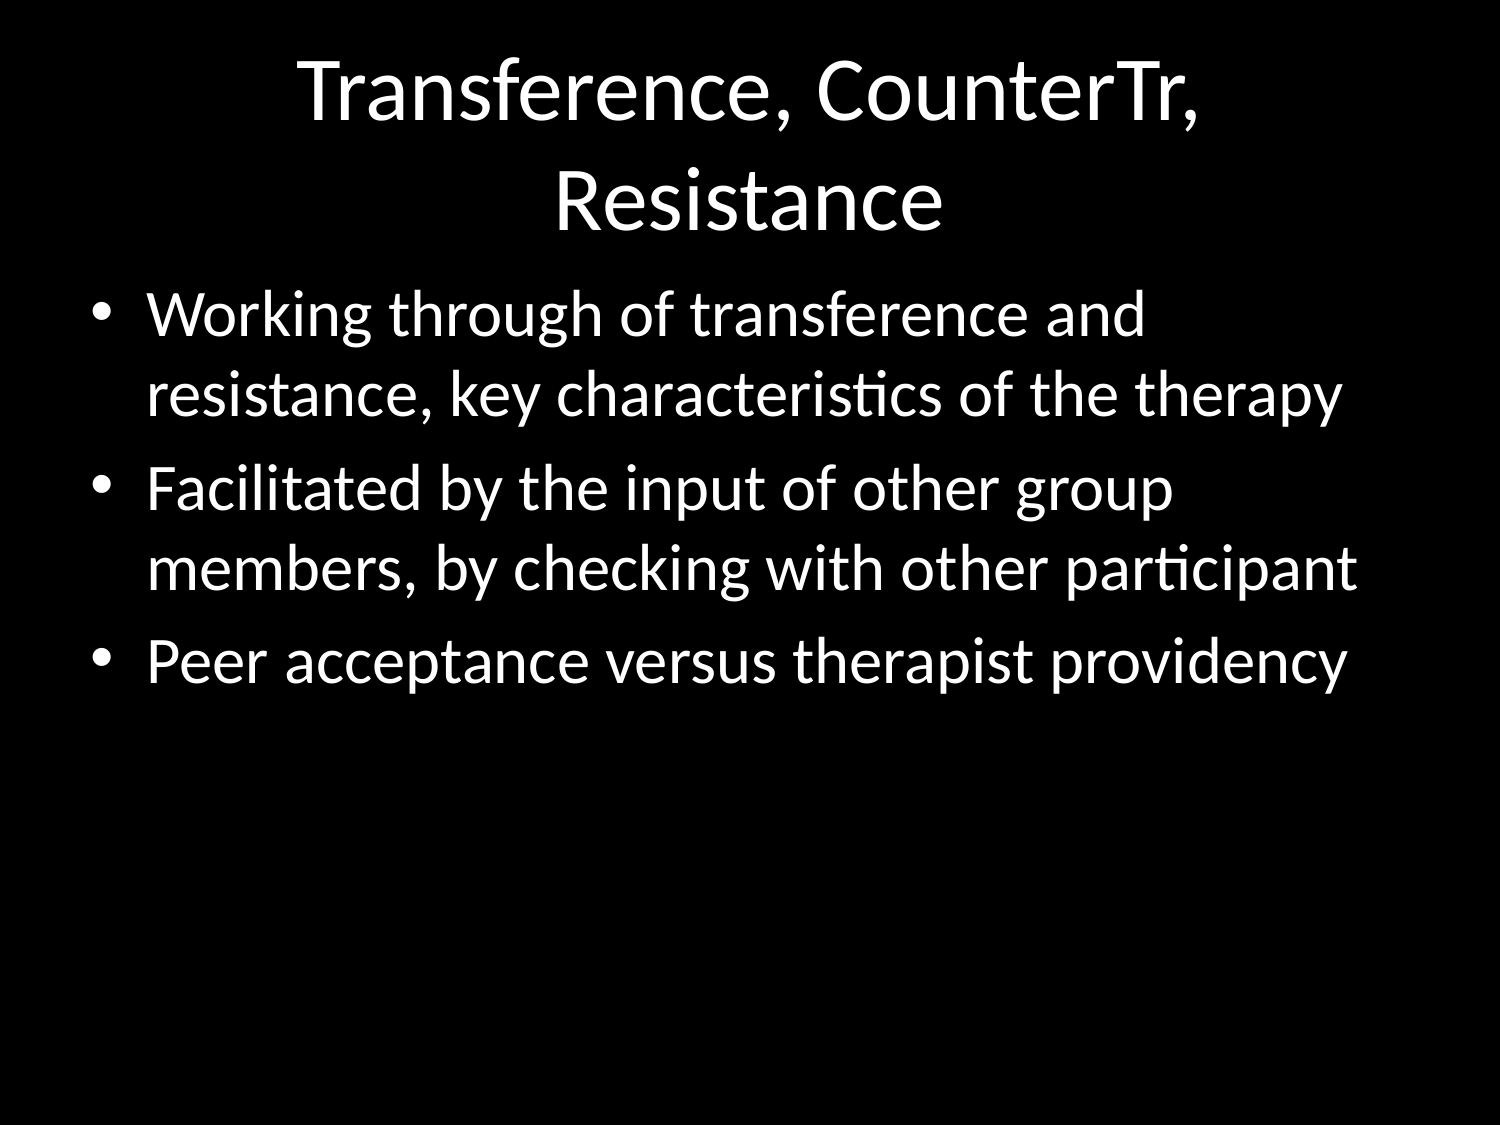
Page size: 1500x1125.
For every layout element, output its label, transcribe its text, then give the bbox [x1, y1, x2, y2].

list Working through of transference and resistance, key characteristics of the therapy Facilitated by the input of other group members, by checking with other participant Peer acceptance versus therapist providency [75, 262, 1425, 1005]
title Transference, CounterTr, Resistance [75, 45, 1425, 233]
